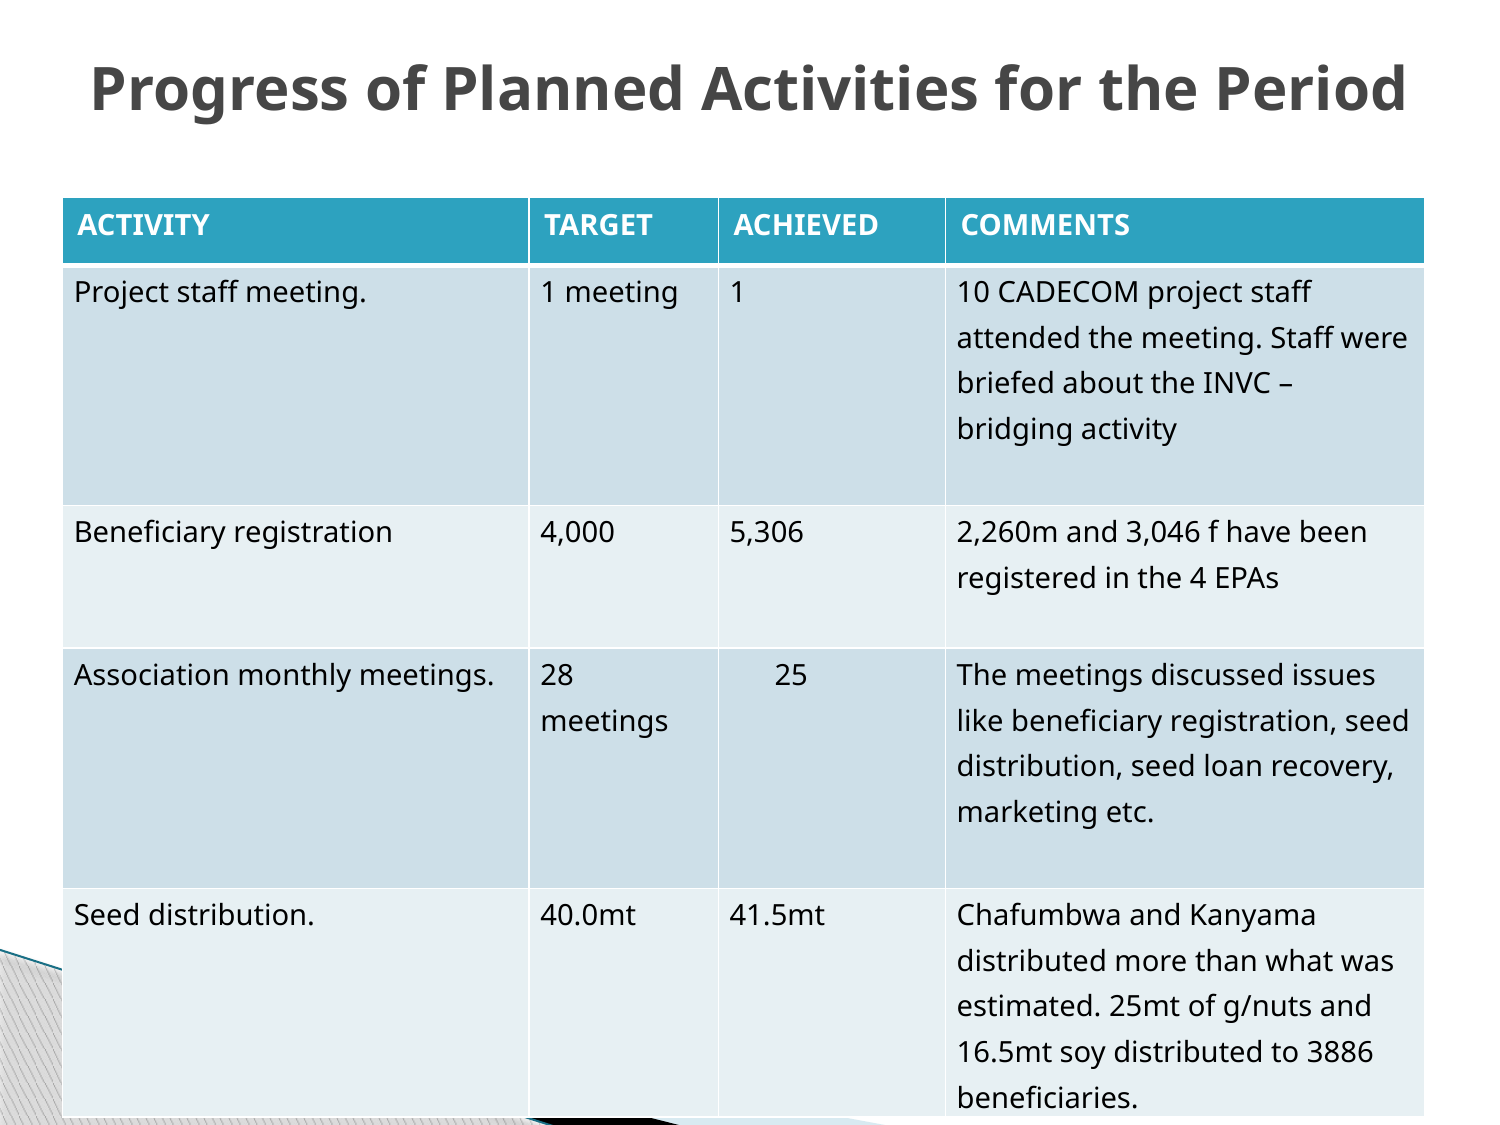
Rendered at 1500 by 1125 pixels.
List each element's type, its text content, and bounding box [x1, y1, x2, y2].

table_cell 40.0mt [530, 889, 718, 1116]
table_cell 10 CADECOM project staff attended the meeting. Staff were briefed about the INVC – bridging activity [946, 268, 1424, 505]
table_cell The meetings discussed issues like beneficiary registration, seed distribution, seed loan recovery, marketing etc. [946, 649, 1424, 888]
table_cell 4,000 [530, 506, 718, 647]
table_header COMMENTS [946, 198, 1424, 263]
table_cell 28 meetings [530, 649, 718, 888]
table_header ACHIEVED [719, 198, 945, 263]
table_cell Chafumbwa and Kanyama distributed more than what was estimated. 25mt of g/nuts and 16.5mt soy distributed to 3886 beneficiaries. [946, 889, 1424, 1116]
title Progress of Planned Activities for the Period [75, 0, 1425, 175]
table_cell 41.5mt [719, 889, 945, 1116]
table_cell 25 [719, 649, 945, 888]
table_cell Seed distribution. [63, 889, 528, 1116]
table_cell Association monthly meetings. [63, 649, 528, 888]
table_cell 2,260m and 3,046 f have been registered in the 4 EPAs [946, 506, 1424, 647]
table_header ACTIVITY [63, 198, 528, 263]
table_header TARGET [530, 198, 718, 263]
table_cell 1 meeting [530, 268, 718, 505]
table_cell 1 [719, 268, 945, 505]
table_cell Project staff meeting. [63, 268, 528, 505]
table_cell Beneficiary registration [63, 506, 528, 647]
table_cell 5,306 [719, 506, 945, 647]
